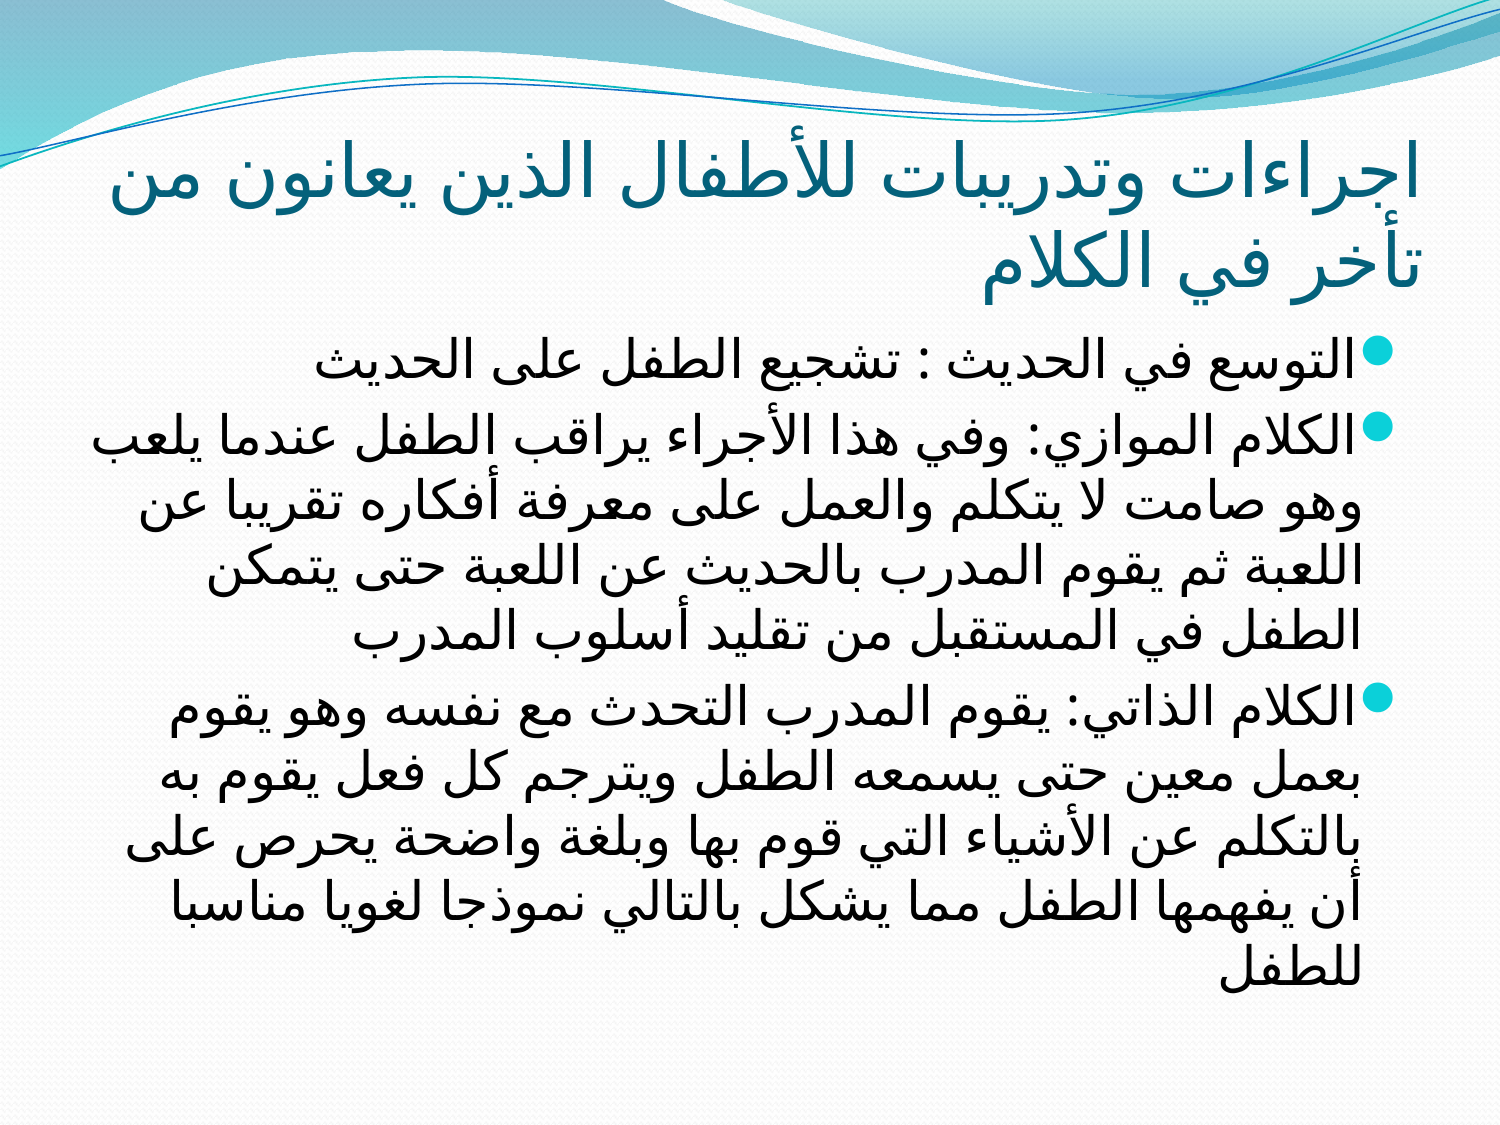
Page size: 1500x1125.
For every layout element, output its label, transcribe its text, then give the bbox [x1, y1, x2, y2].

title اجراءات وتدريبات للأطفال الذين يعانون من تأخر في الكلام [75, 115, 1425, 303]
list التوسع في الحديث : تشجيع الطفل على الحديث الكلام الموازي: وفي هذا الأجراء يراقب الطفل عندما يلعب وهو صامت لا يتكلم والعمل على معرفة أفكاره تقريبا عن اللعبة ثم يقوم المدرب بالحديث عن اللعبة حتى يتمكن الطفل في المستقبل من تقليد أسلوب المدرب الكلام الذاتي: يقوم المدرب التحدث مع نفسه وهو يقوم بعمل معين حتى يسمعه الطفل ويترجم كل فعل يقوم به بالتكلم عن الأشياء التي قوم بها وبلغة واضحة يحرص على أن يفهمها الطفل مما يشكل بالتالي نموذجا لغويا مناسبا للطفل [75, 317, 1425, 1038]
